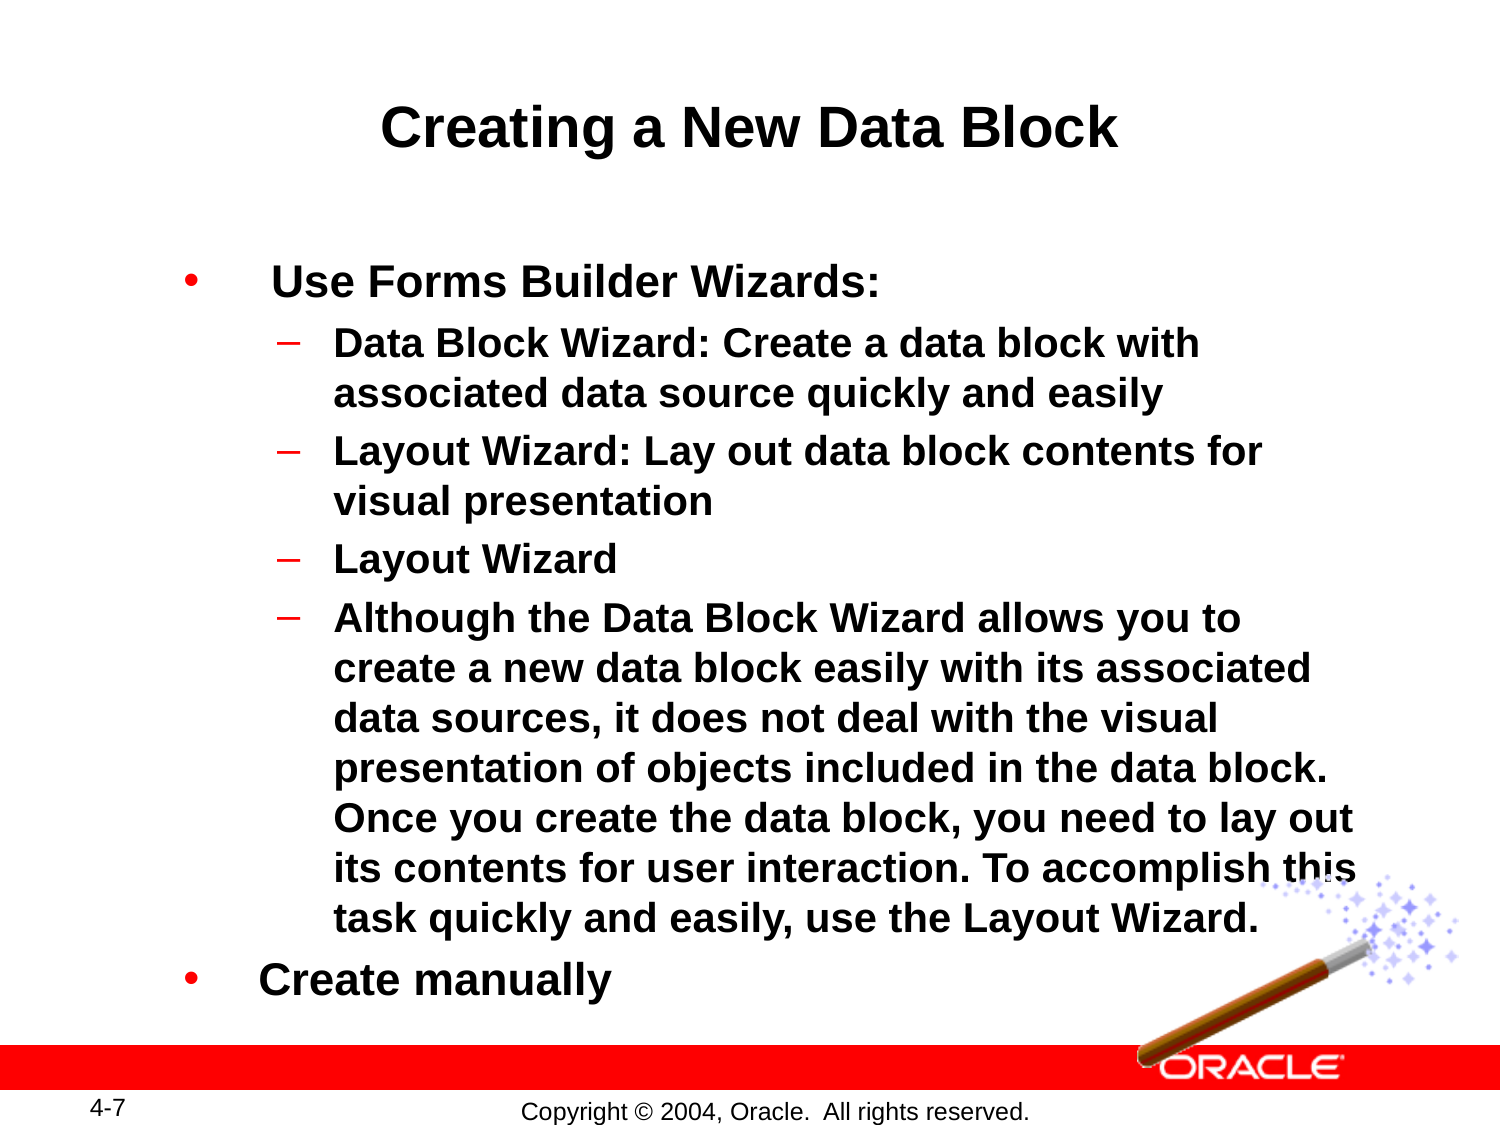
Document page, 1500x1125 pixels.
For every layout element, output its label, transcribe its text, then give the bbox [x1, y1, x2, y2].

list Use Forms Builder Wizards: Data Block Wizard: Create a data block with associated data source quickly and easily Layout Wizard: Lay out data block contents for visual presentation Layout Wizard Although the Data Block Wizard allows you to create a new data block easily with its associated data sources, it does not deal with the visual presentation of objects included in the data block. Once you create the data block, you need to lay out its contents for user interaction. To accomplish this task quickly and easily, use the Layout Wizard. Create manually [162, 249, 1372, 1023]
picture [1137, 874, 1459, 1069]
title Creating a New Data Block [149, 87, 1351, 232]
